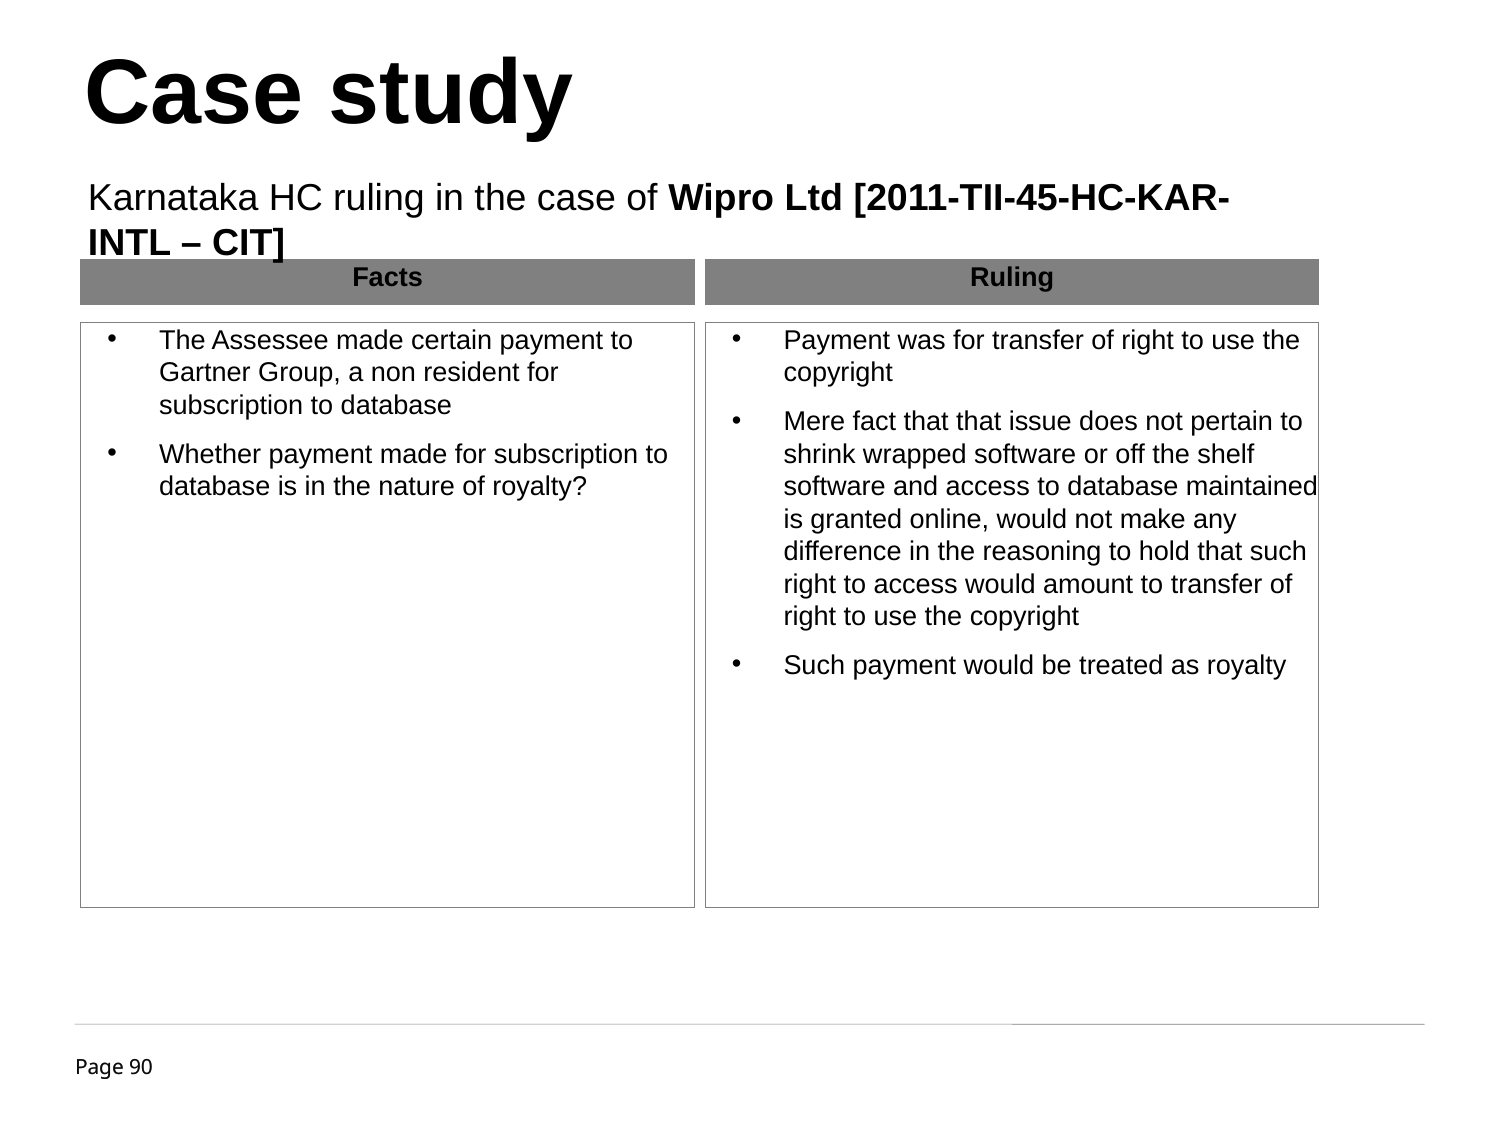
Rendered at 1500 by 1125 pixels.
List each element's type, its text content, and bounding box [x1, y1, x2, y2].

text_box Case study [71, 42, 1422, 175]
text_box Payment was for transfer of right to use the copyright Mere fact that that issue does not pertain to shrink wrapped software or off the shelf software and access to database maintained is granted online, would not make any difference in the reasoning to hold that such right to access would amount to transfer of right to use the copyright Such payment would be treated as royalty [705, 322, 1319, 908]
text_box Facts [80, 270, 695, 305]
text_box The Assessee made certain payment to Gartner Group, a non resident for subscription to database Whether payment made for subscription to database is in the nature of royalty? [80, 322, 695, 908]
text_box Ruling [705, 259, 1319, 305]
text_box Karnataka HC ruling in the case of Wipro Ltd [2011-TII-45-HC-KAR-INTL – CIT] [74, 175, 1314, 270]
